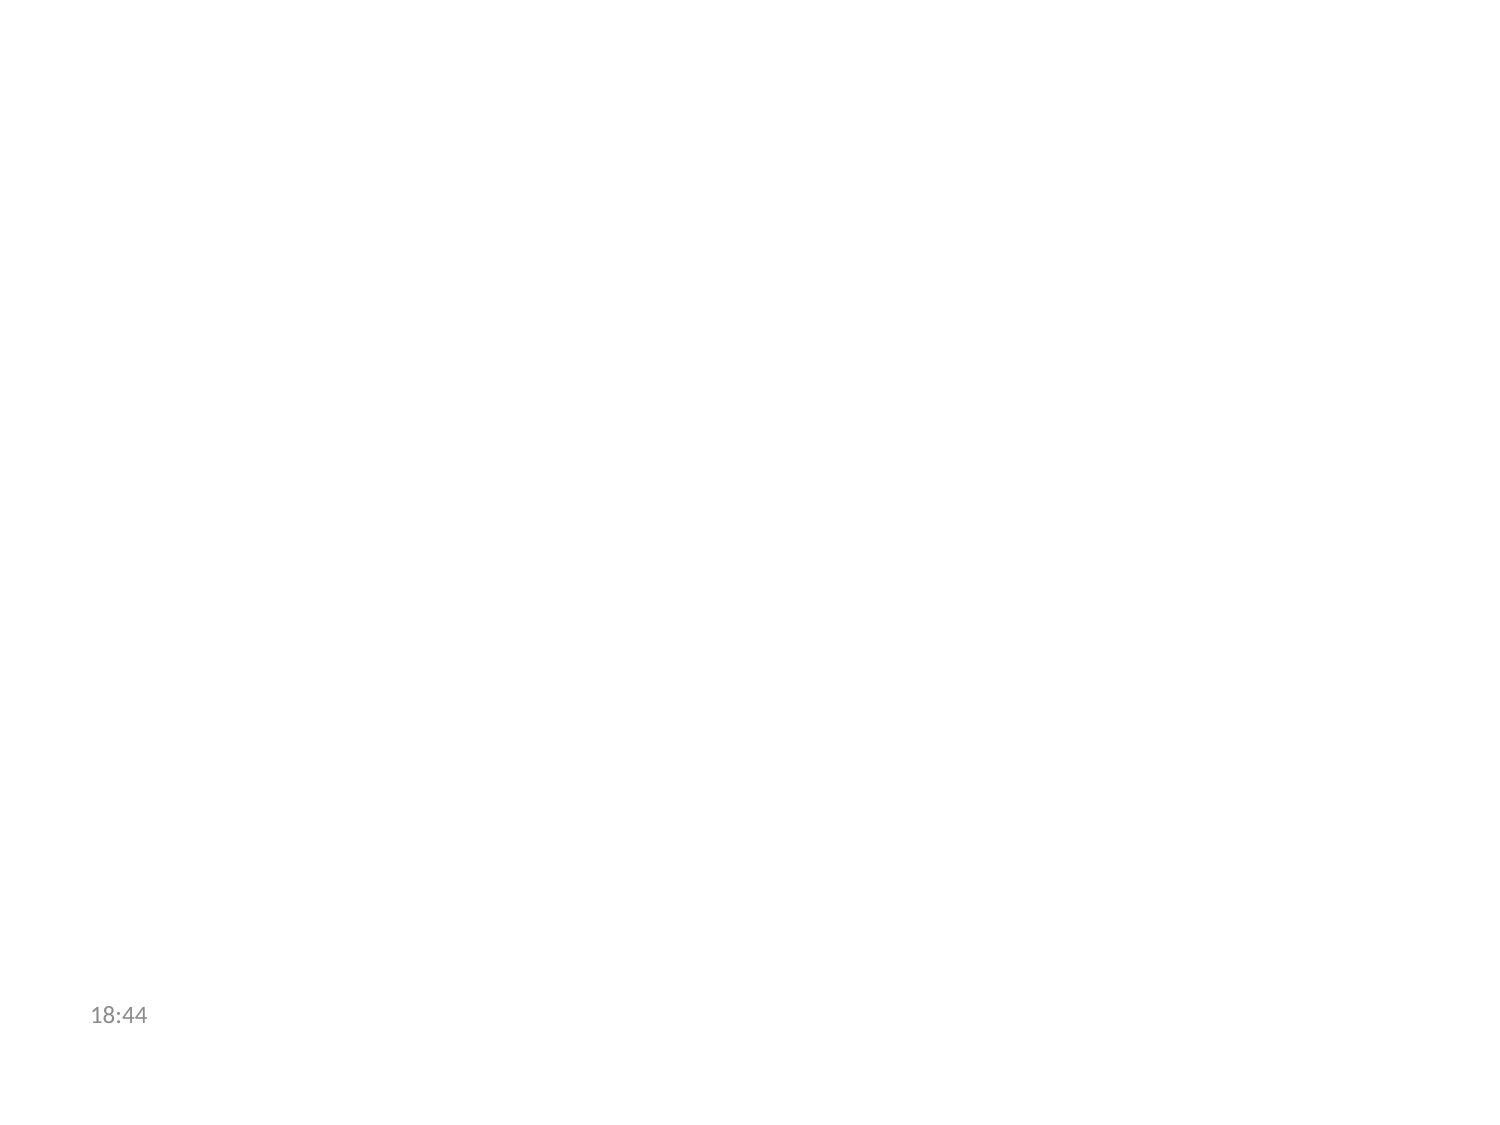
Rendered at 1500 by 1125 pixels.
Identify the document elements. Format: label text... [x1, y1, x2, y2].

text_box 15:35 [75, 983, 425, 1044]
